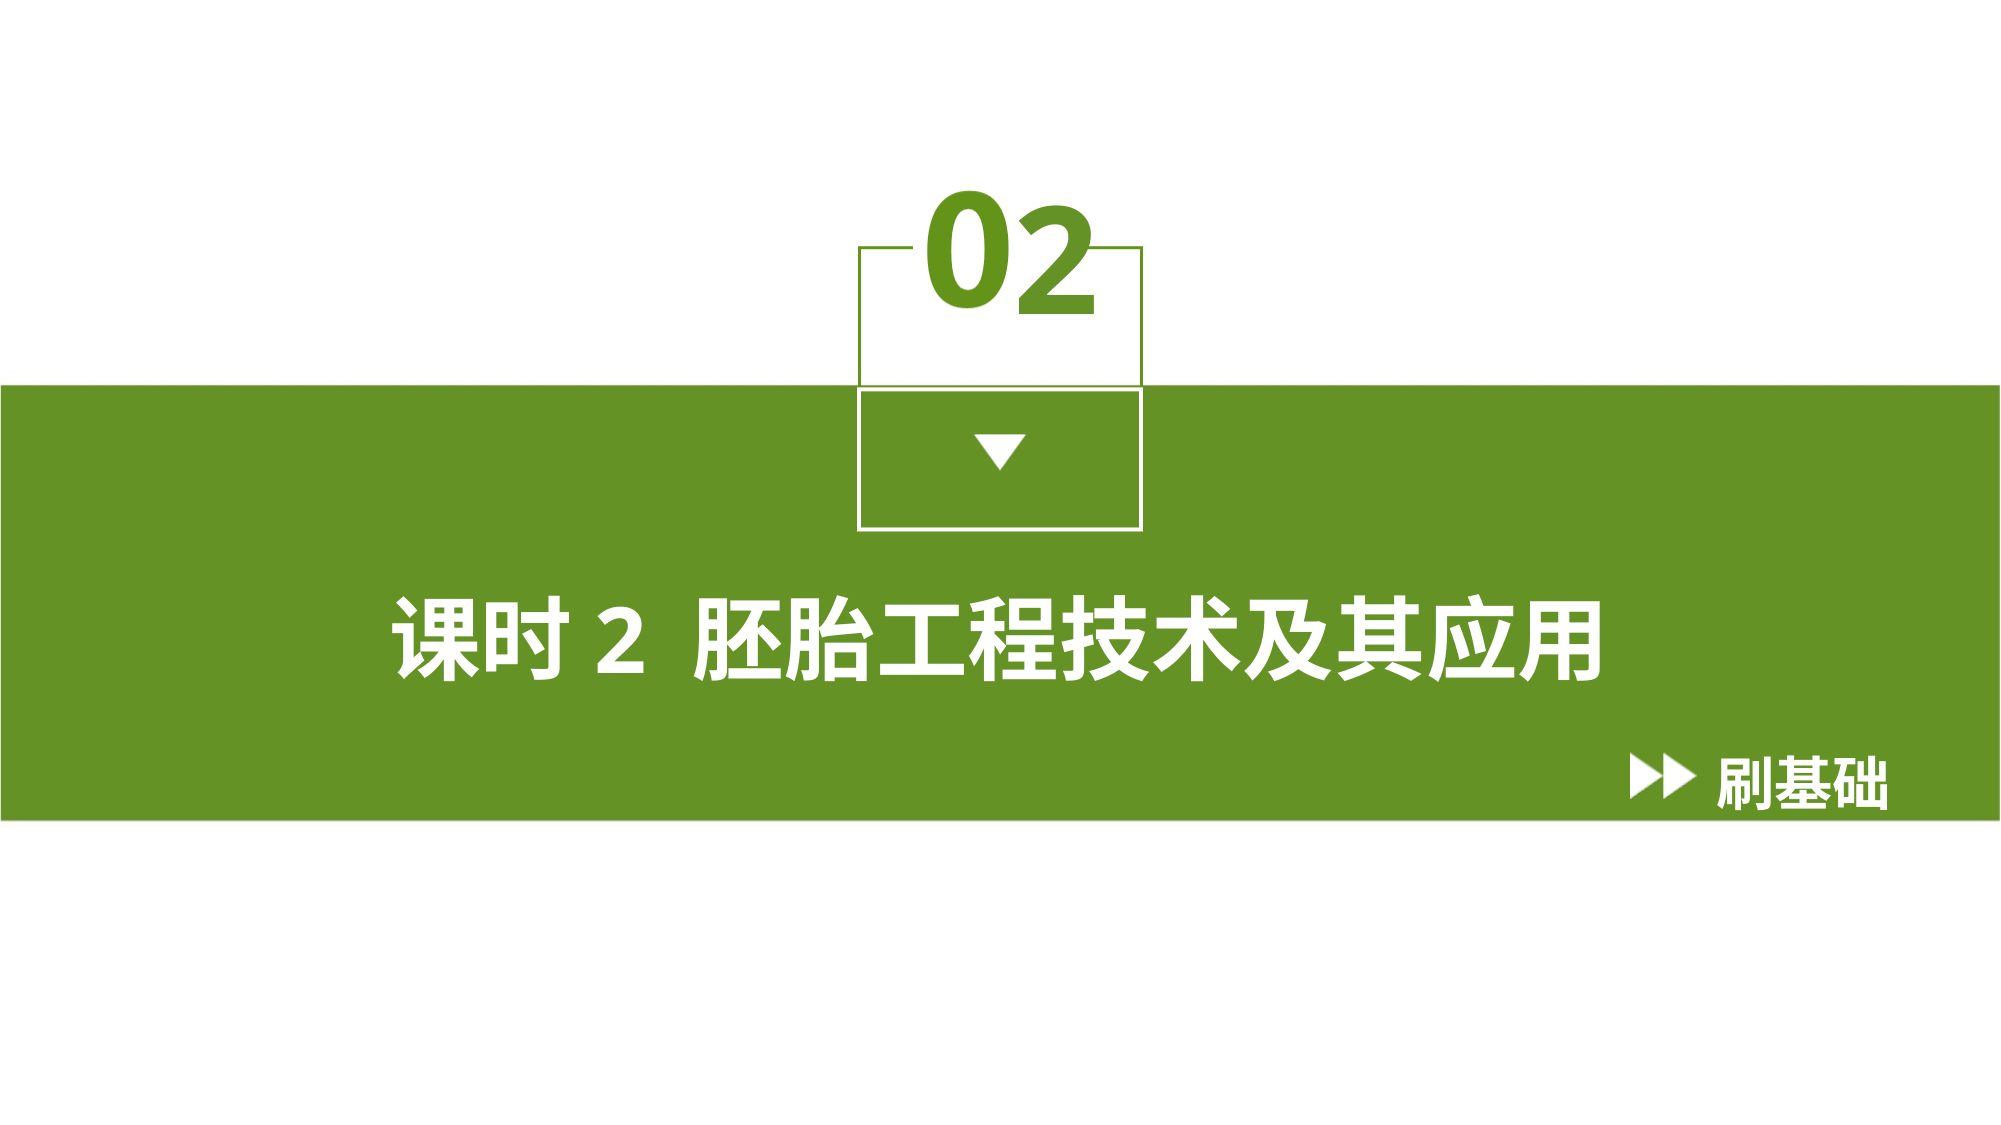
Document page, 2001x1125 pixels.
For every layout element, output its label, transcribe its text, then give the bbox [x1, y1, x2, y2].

text_box 课时2 胚胎工程技术及其应用 [0, 572, 2000, 699]
text_box 刷基础 [1715, 718, 1997, 812]
picture [0, 0, 2000, 572]
picture [0, 699, 2000, 1125]
text_box 2 [1013, 156, 1173, 353]
